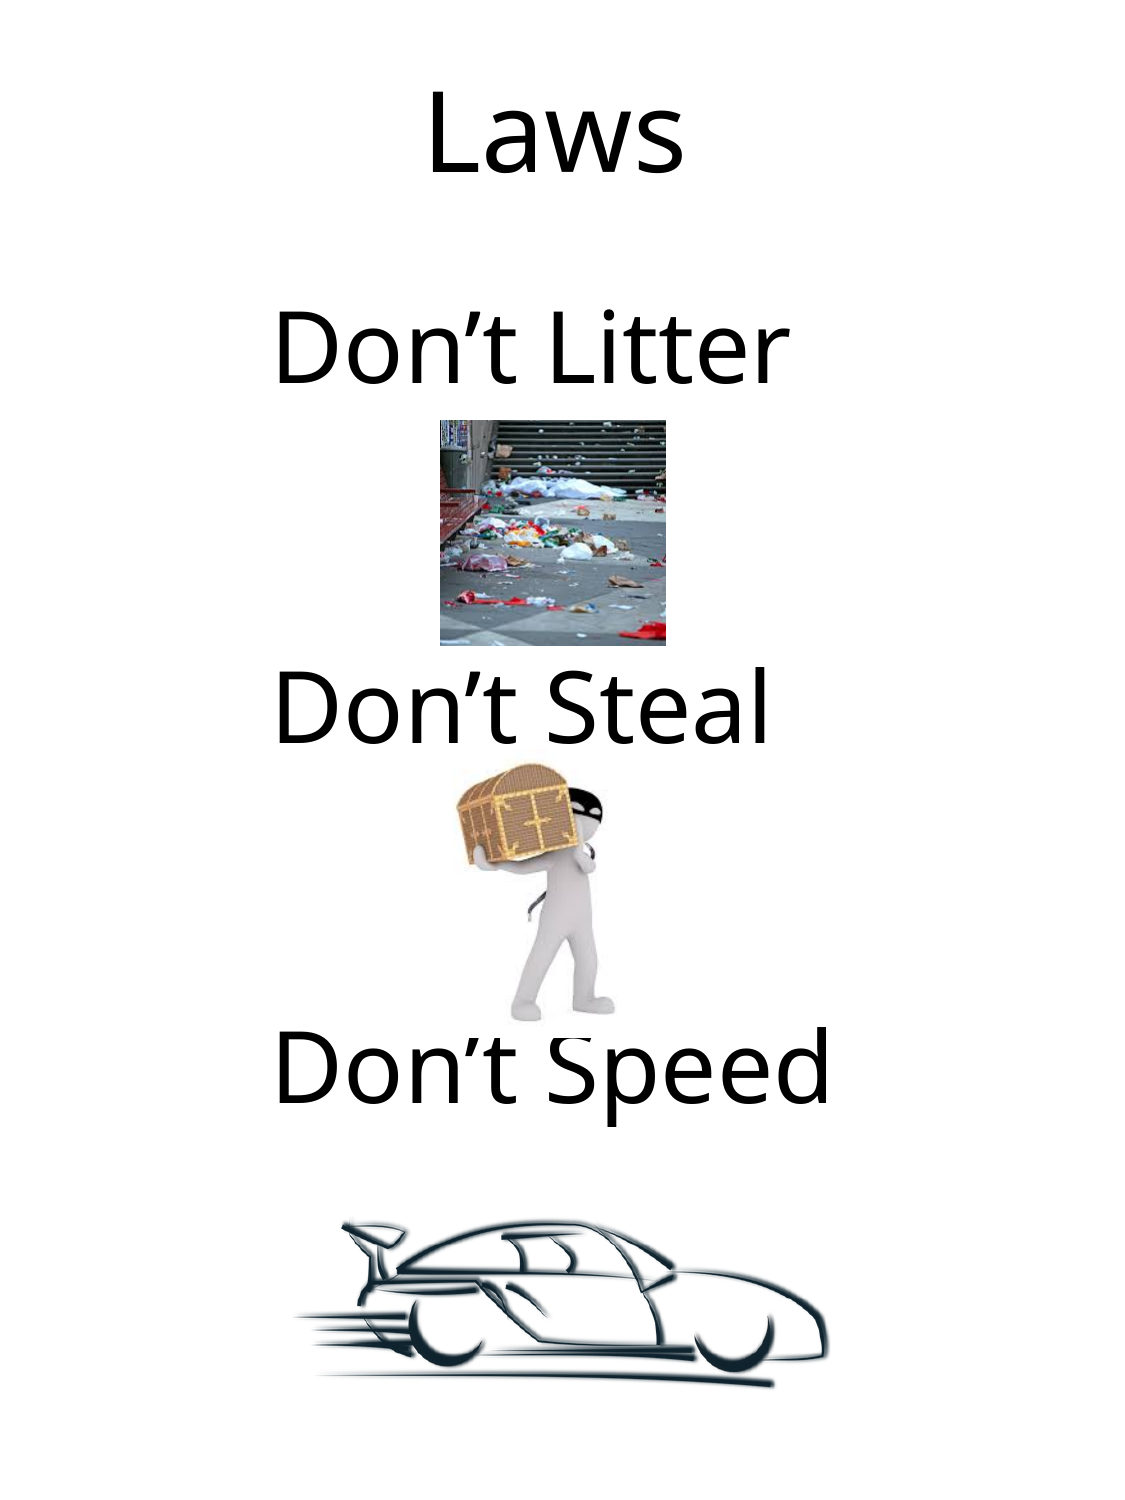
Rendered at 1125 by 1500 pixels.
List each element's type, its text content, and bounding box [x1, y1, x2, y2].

text_box Laws [408, 52, 703, 203]
text_box Don’t Litter Don’t Steal Don’t Speed [256, 276, 851, 917]
picture [253, 749, 865, 1500]
picture [440, 420, 667, 647]
